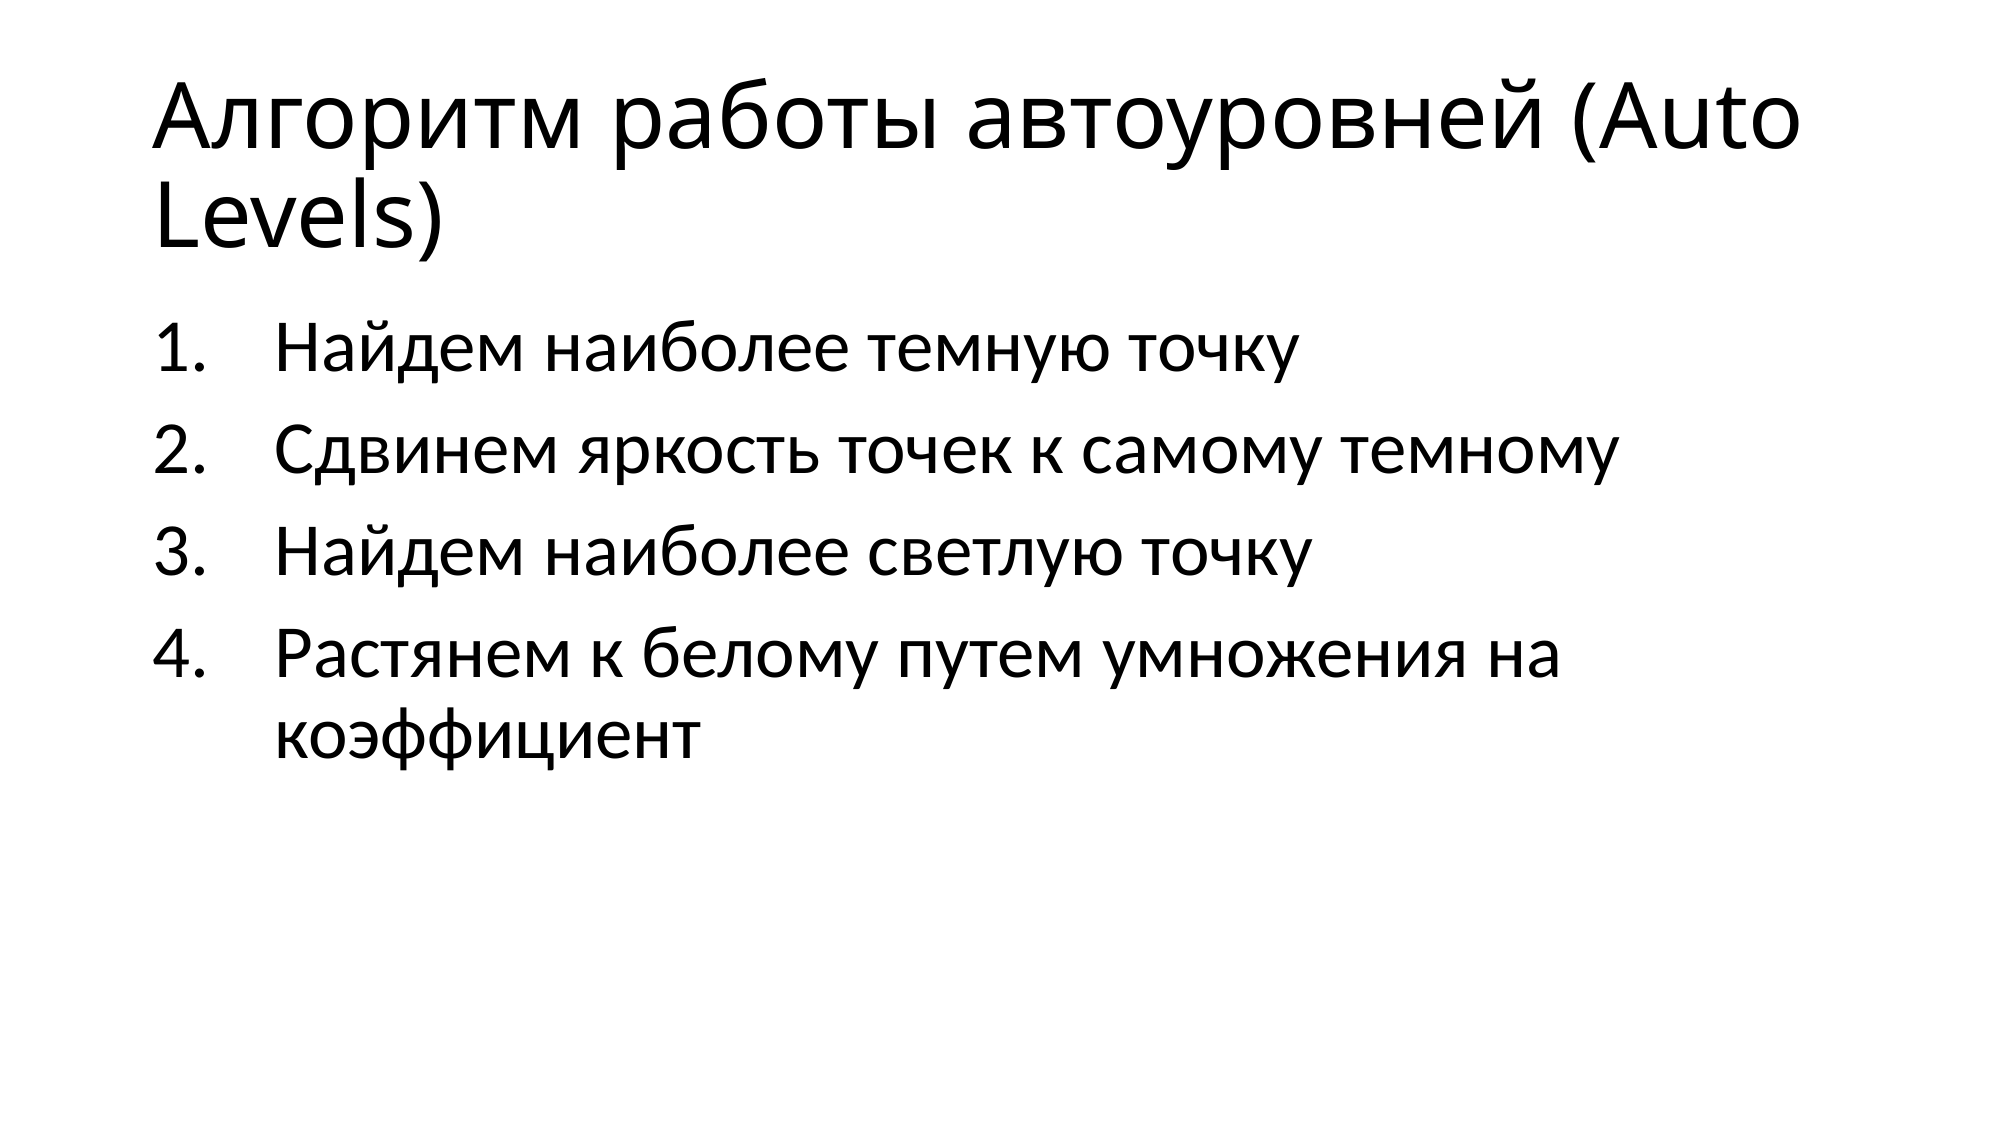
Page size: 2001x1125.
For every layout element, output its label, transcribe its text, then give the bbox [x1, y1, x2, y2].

title Алгоритм работы автоуровней (Auto Levels) [137, 59, 1863, 278]
list Найдем наиболее темную точку Сдвинем яркость точек к самому темному Найдем наиболее светлую точку Растянем к белому путем умножения на коэффициент [137, 299, 1863, 1014]
